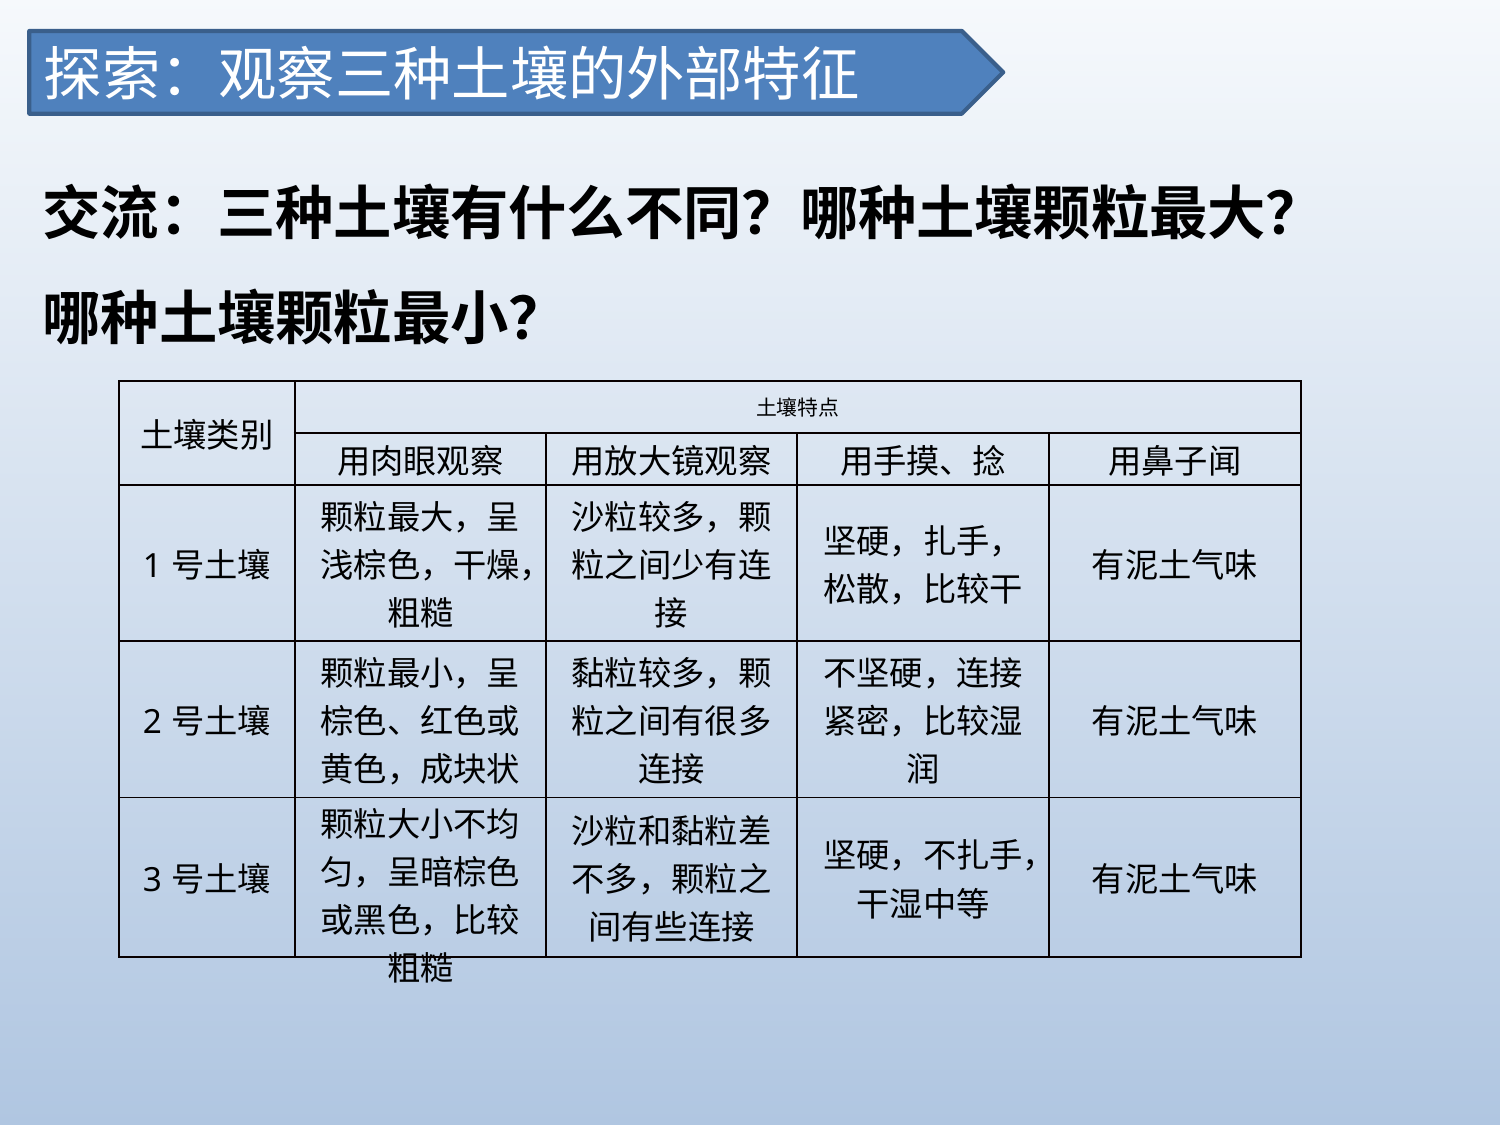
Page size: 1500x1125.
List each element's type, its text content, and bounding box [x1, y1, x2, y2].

table_cell 坚硬，不扎手，干湿中等 [798, 798, 1048, 956]
table_cell 有泥土气味 [1050, 642, 1300, 797]
table_cell 沙粒和黏粒差不多，颗粒之间有些连接 [547, 798, 796, 956]
table_cell 有泥土气味 [1050, 798, 1300, 956]
table_cell 用放大镜观察 [547, 434, 796, 484]
table_cell 坚硬，扎手，松散，比较干 [798, 486, 1048, 640]
table_cell 2号土壤 [120, 642, 294, 797]
table_cell 颗粒大小不均匀，呈暗棕色或黑色，比较粗糙 [296, 798, 545, 956]
table_cell 3号土壤 [120, 798, 294, 956]
table_cell 黏粒较多，颗粒之间有很多连接 [547, 642, 796, 797]
table_cell 1号土壤 [120, 486, 294, 640]
table_cell 用手摸、捻 [798, 434, 1048, 484]
table_cell 用鼻子闻 [1050, 434, 1300, 484]
text_box 交流：三种土壤有什么不同？哪种土壤颗粒最大？哪种土壤颗粒最小？ [27, 133, 1353, 359]
table_cell 颗粒最小，呈棕色、红色或黄色，成块状 [296, 642, 545, 797]
table_cell 不坚硬，连接紧密，比较湿润 [798, 642, 1048, 797]
table_cell 有泥土气味 [1050, 486, 1300, 640]
table_cell 颗粒最大，呈浅棕色，干燥，粗糙 [296, 486, 545, 640]
text_box 探索：观察三种土壤的外部特征 [27, 28, 1006, 116]
table_header 土壤类别 [120, 382, 294, 484]
table_cell 用肉眼观察 [296, 434, 545, 484]
table_cell 沙粒较多，颗粒之间少有连接 [547, 486, 796, 640]
table_header 土壤特点 [296, 382, 1300, 432]
